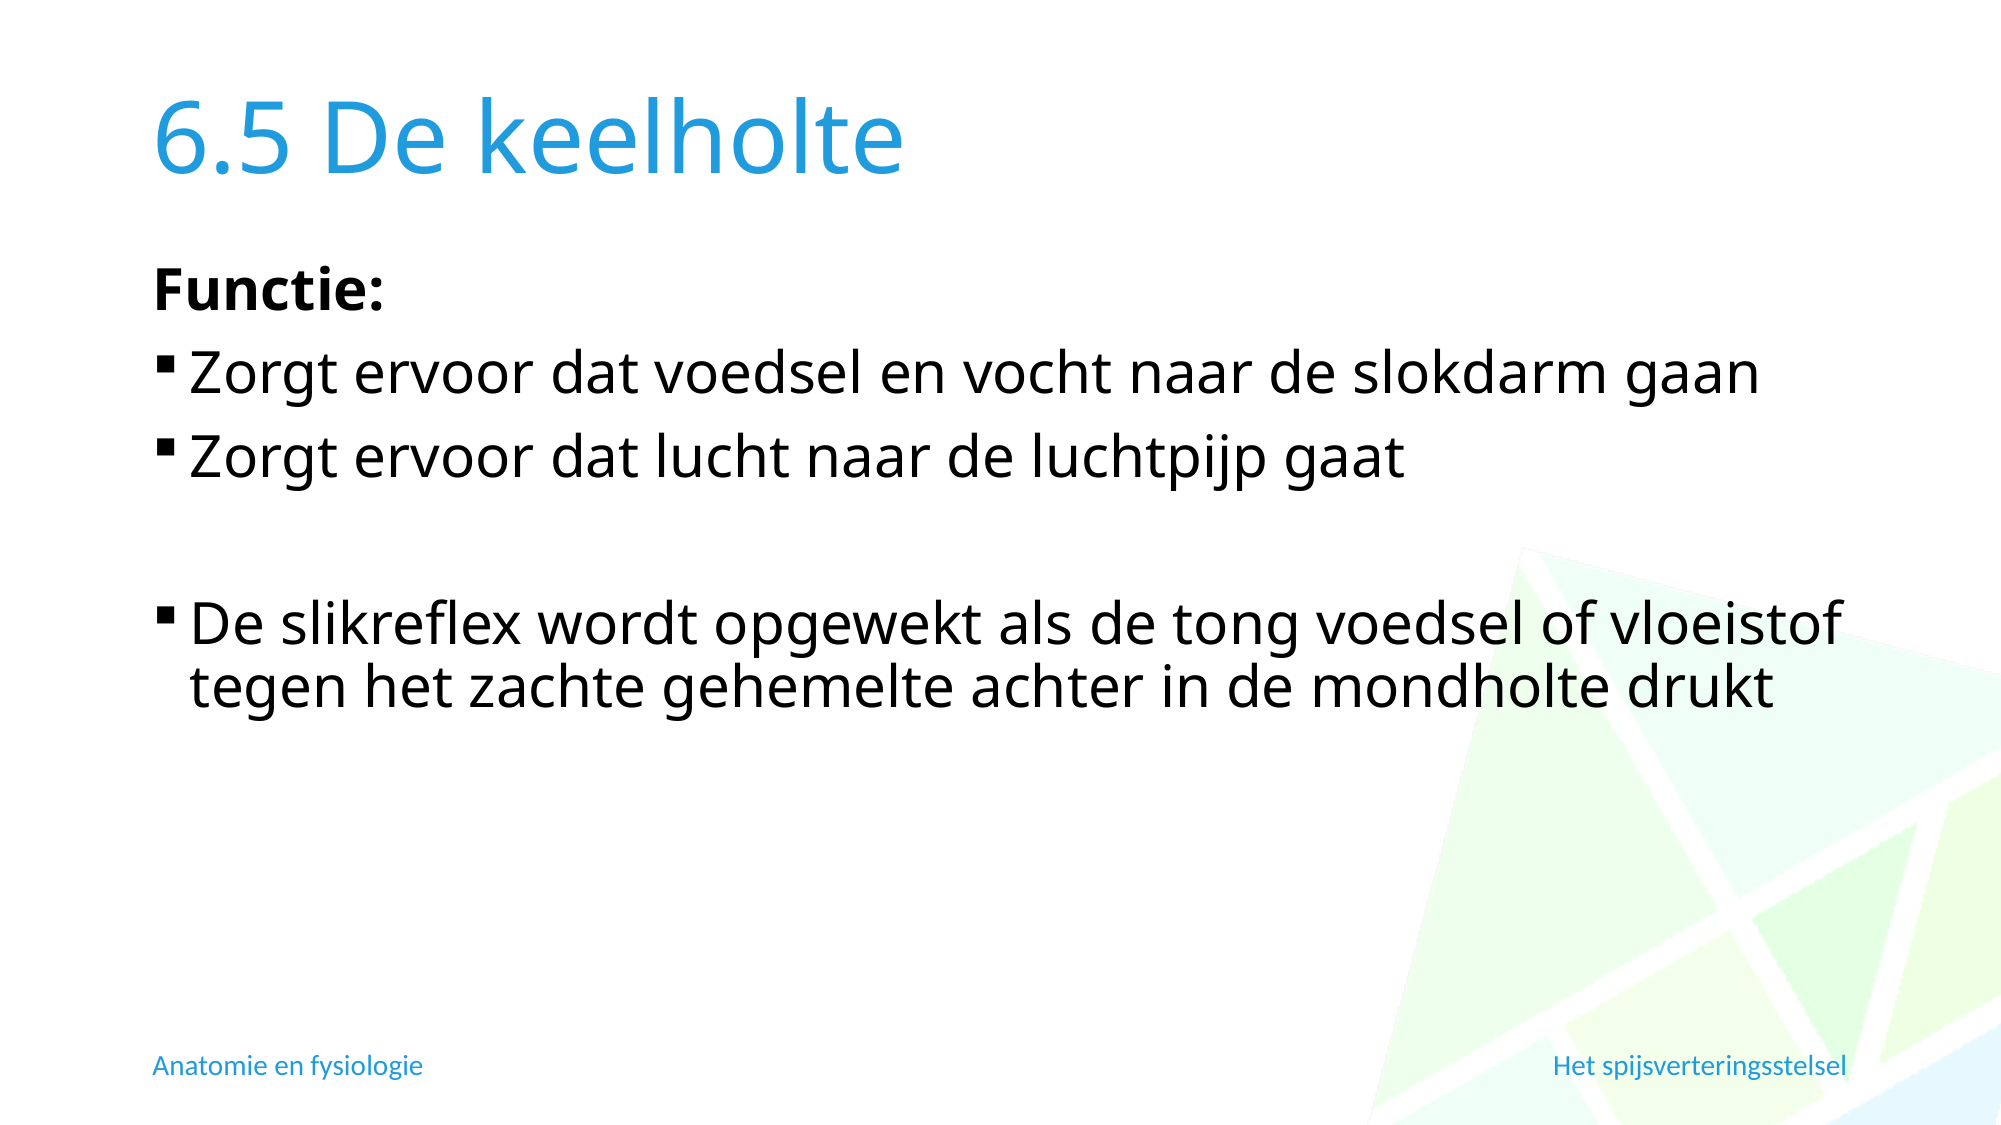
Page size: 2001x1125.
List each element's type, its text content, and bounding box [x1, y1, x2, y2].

list Anatomie en fysiologie [137, 1042, 588, 1103]
list Het spijsverteringsstelsel [1412, 1042, 1863, 1103]
title 6.5 De keelholte [137, 59, 1863, 223]
list Functie: Zorgt ervoor dat voedsel en vocht naar de slokdarm gaan Zorgt ervoor dat lucht naar de luchtpijp gaat De slikreflex wordt opgewekt als de tong voedsel of vloeistof tegen het zachte gehemelte achter in de mondholte drukt [137, 252, 1863, 1014]
